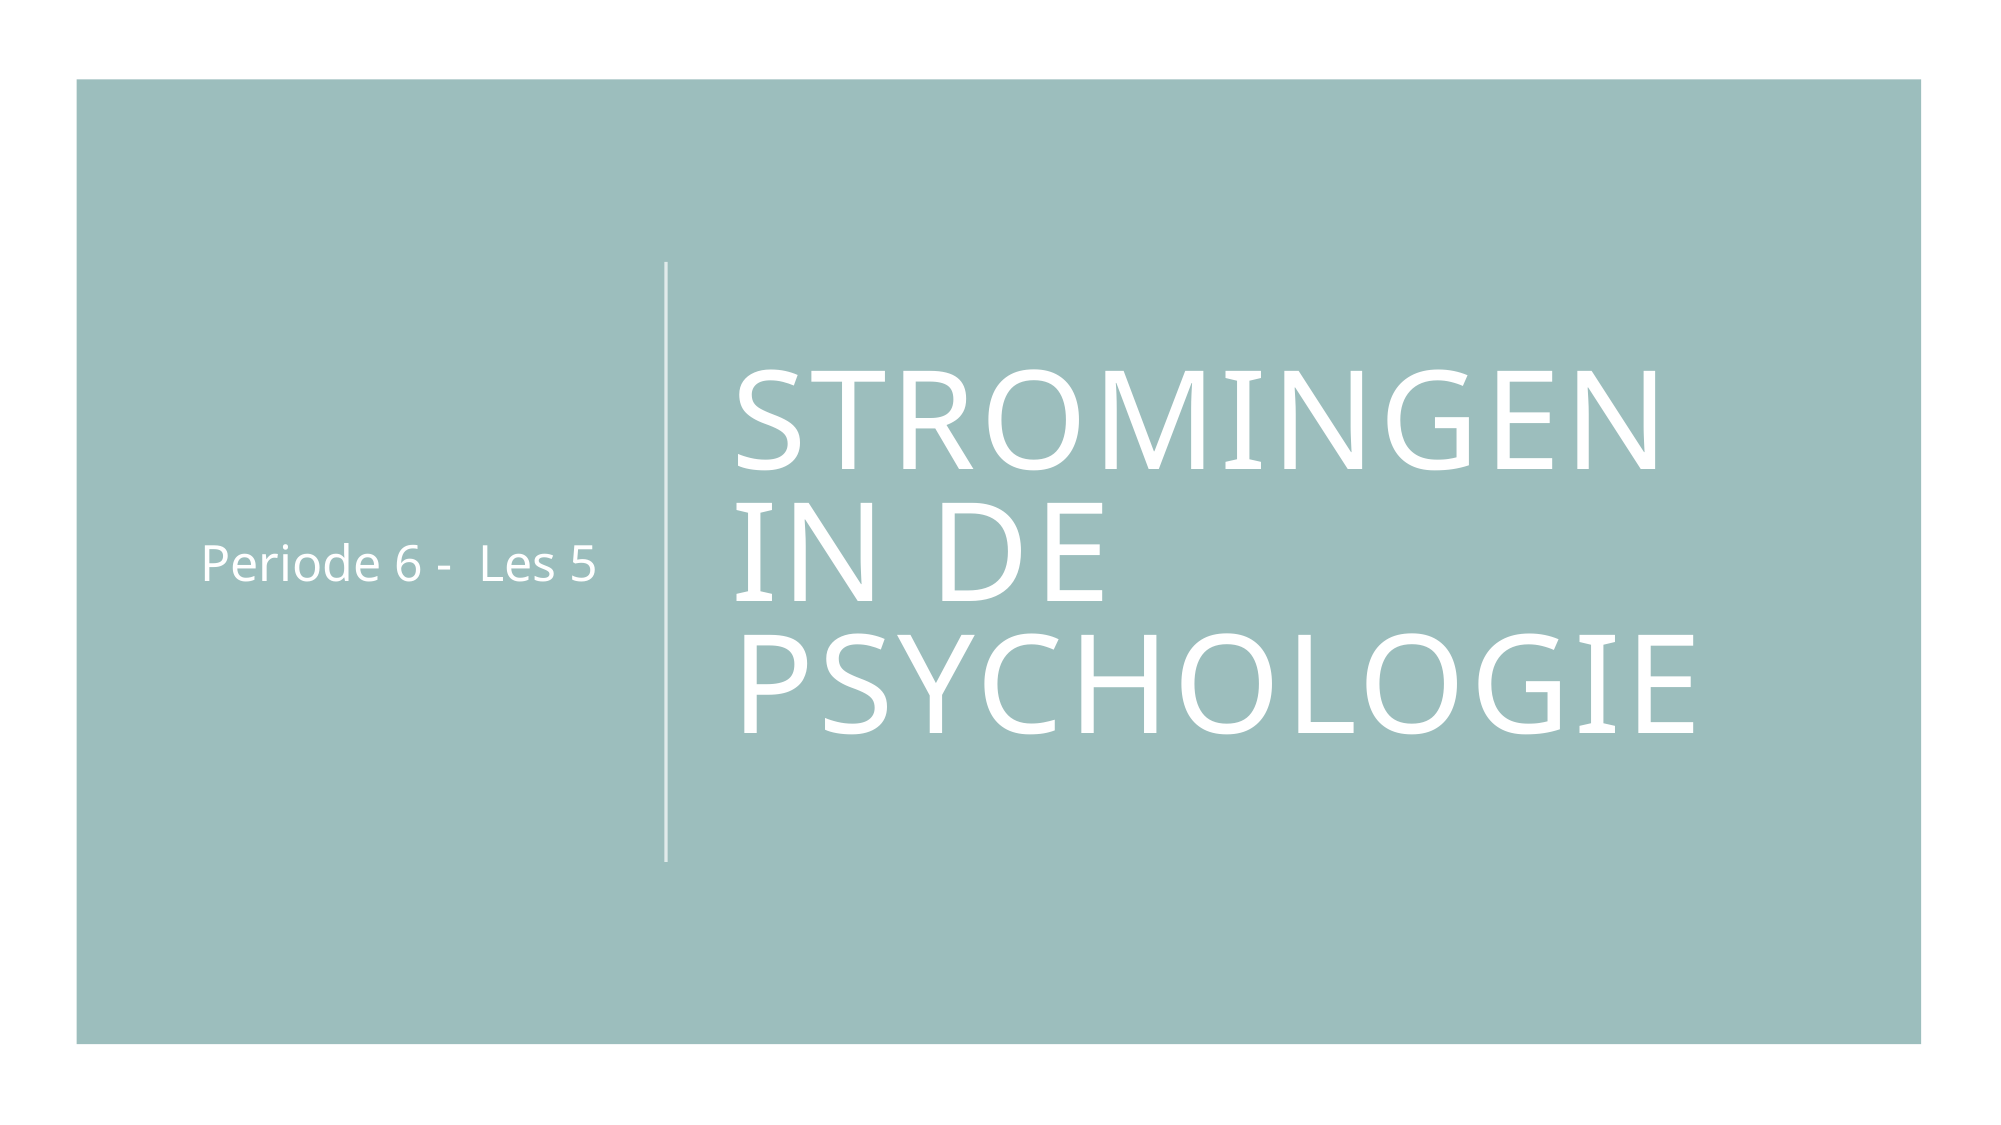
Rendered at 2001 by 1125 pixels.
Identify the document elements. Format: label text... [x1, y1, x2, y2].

text_box [0, 0, 2000, 1125]
text_box [75, 78, 1922, 1045]
subtitle Periode 6 - Les 5 [129, 132, 614, 991]
title Stromingen in de Psychologie [716, 132, 1868, 991]
